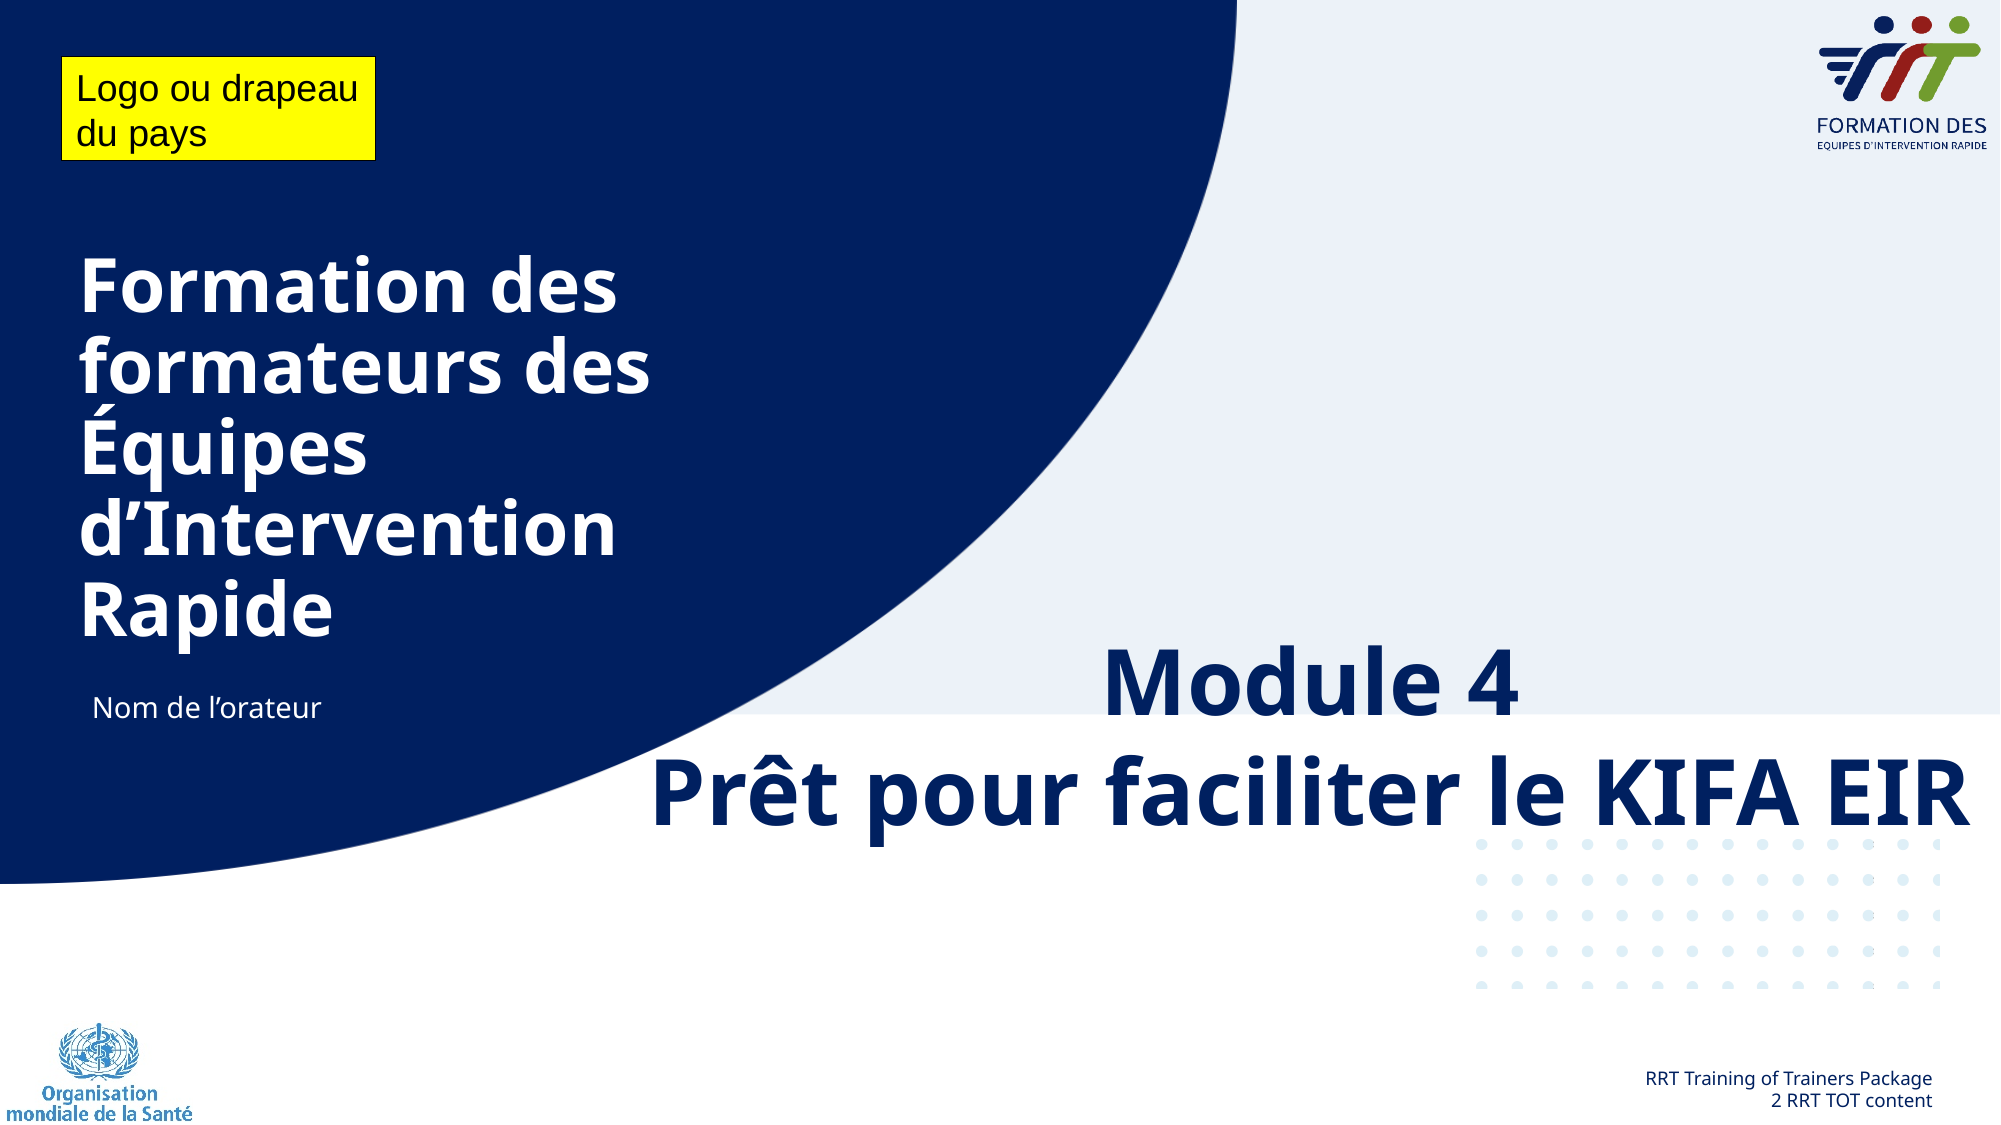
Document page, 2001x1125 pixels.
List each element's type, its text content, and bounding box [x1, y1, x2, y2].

picture [0, 0, 1237, 884]
title Formation des formateurs des Équipes d’Intervention Rapide [70, 252, 909, 649]
picture [5, 1021, 193, 1122]
text_box Module 4 Prêt pour faciliter le KIFA EIR [614, 616, 2000, 852]
text_box Logo ou drapeau du pays [61, 56, 376, 161]
picture [1476, 852, 1940, 989]
text_box Nom de l’orateur [84, 682, 468, 733]
picture [1817, 15, 1987, 151]
